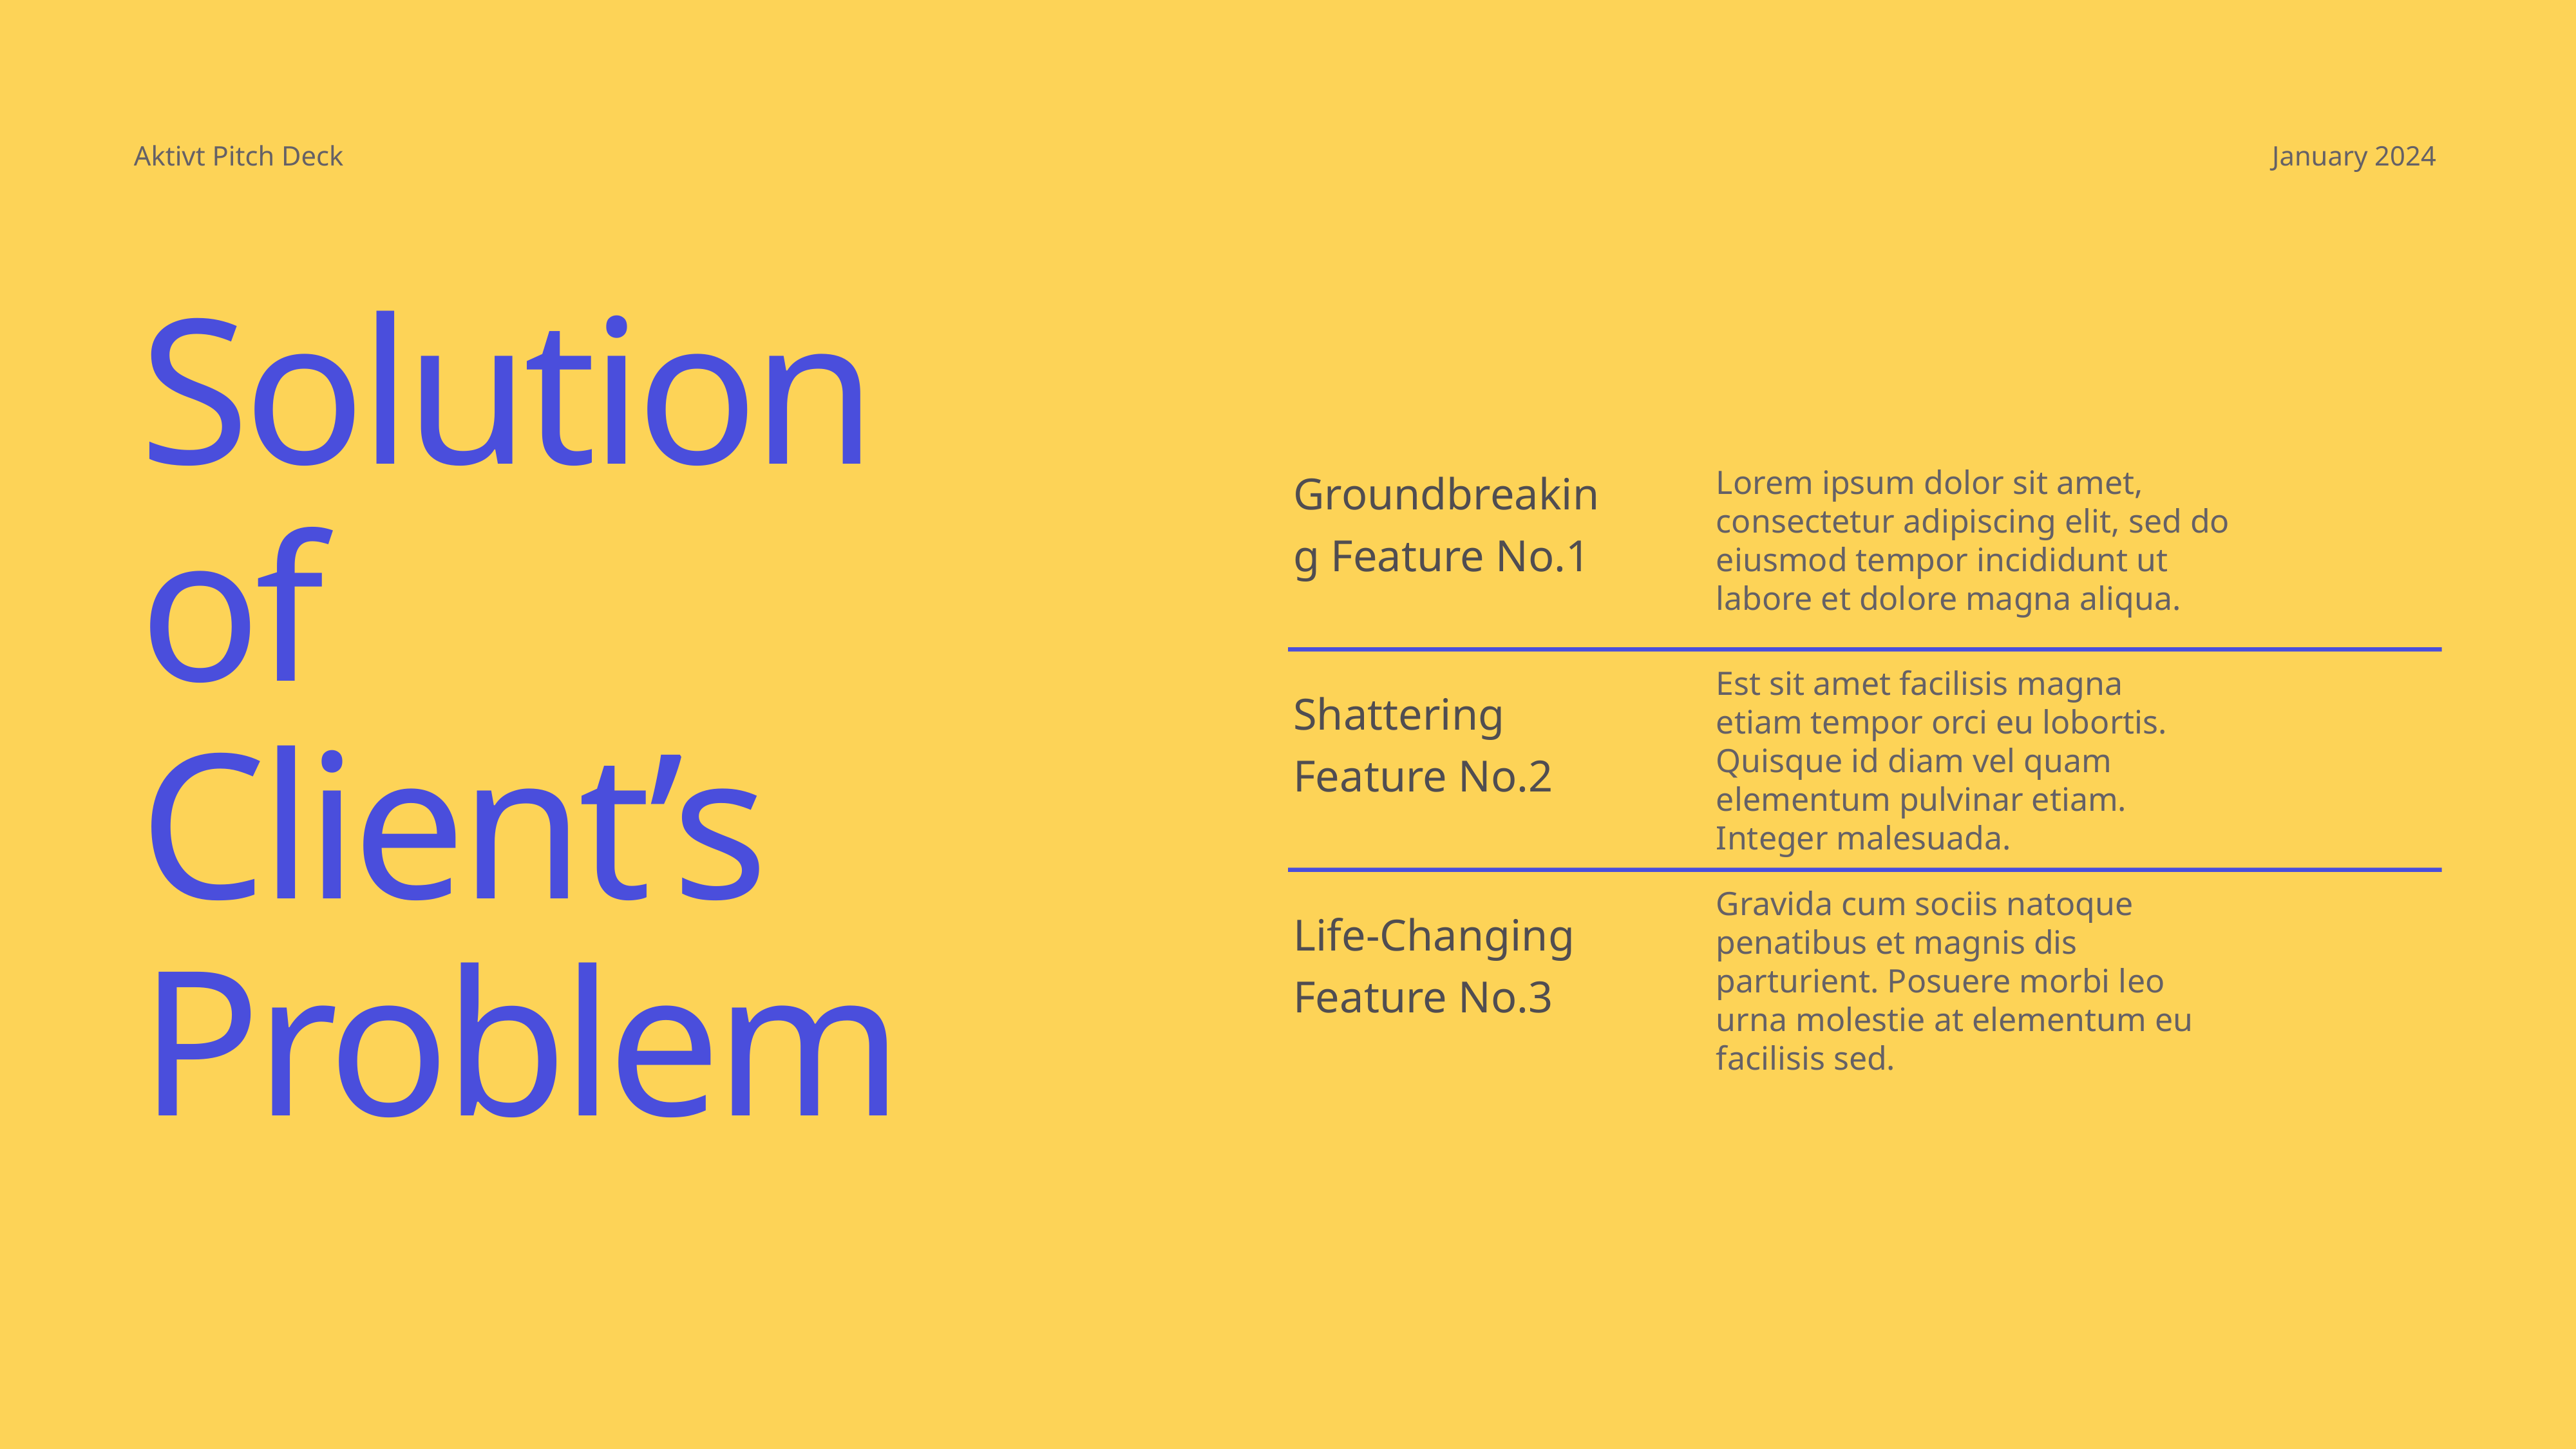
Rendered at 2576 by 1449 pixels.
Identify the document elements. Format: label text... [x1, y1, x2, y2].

text_box Est sit amet facilisis magna etiam tempor orci eu lobortis. Quisque id diam vel quam elementum pulvinar etiam. Integer malesuada. [1710, 658, 2221, 862]
text_box Solution of Client’s Problem [134, 284, 993, 1165]
text_box Groundbreaking Feature No.1 [1288, 451, 1622, 586]
text_box Aktivt Pitch Deck [128, 133, 349, 177]
text_box Life-Changing Feature No.3 [1288, 892, 1622, 1027]
text_box [1288, 867, 2442, 872]
text_box Gravida cum sociis natoque penatibus et magnis dis parturient. Posuere morbi leo urna molestie at elementum eu facilisis sed. [1710, 878, 2221, 1082]
text_box January 2024 [2266, 133, 2442, 177]
text_box Shattering Feature No.2 [1288, 671, 1622, 806]
text_box Lorem ipsum dolor sit amet, consectetur adipiscing elit, sed do eiusmod tempor incididunt ut labore et dolore magna aliqua. [1710, 456, 2277, 622]
text_box [1288, 647, 2442, 652]
